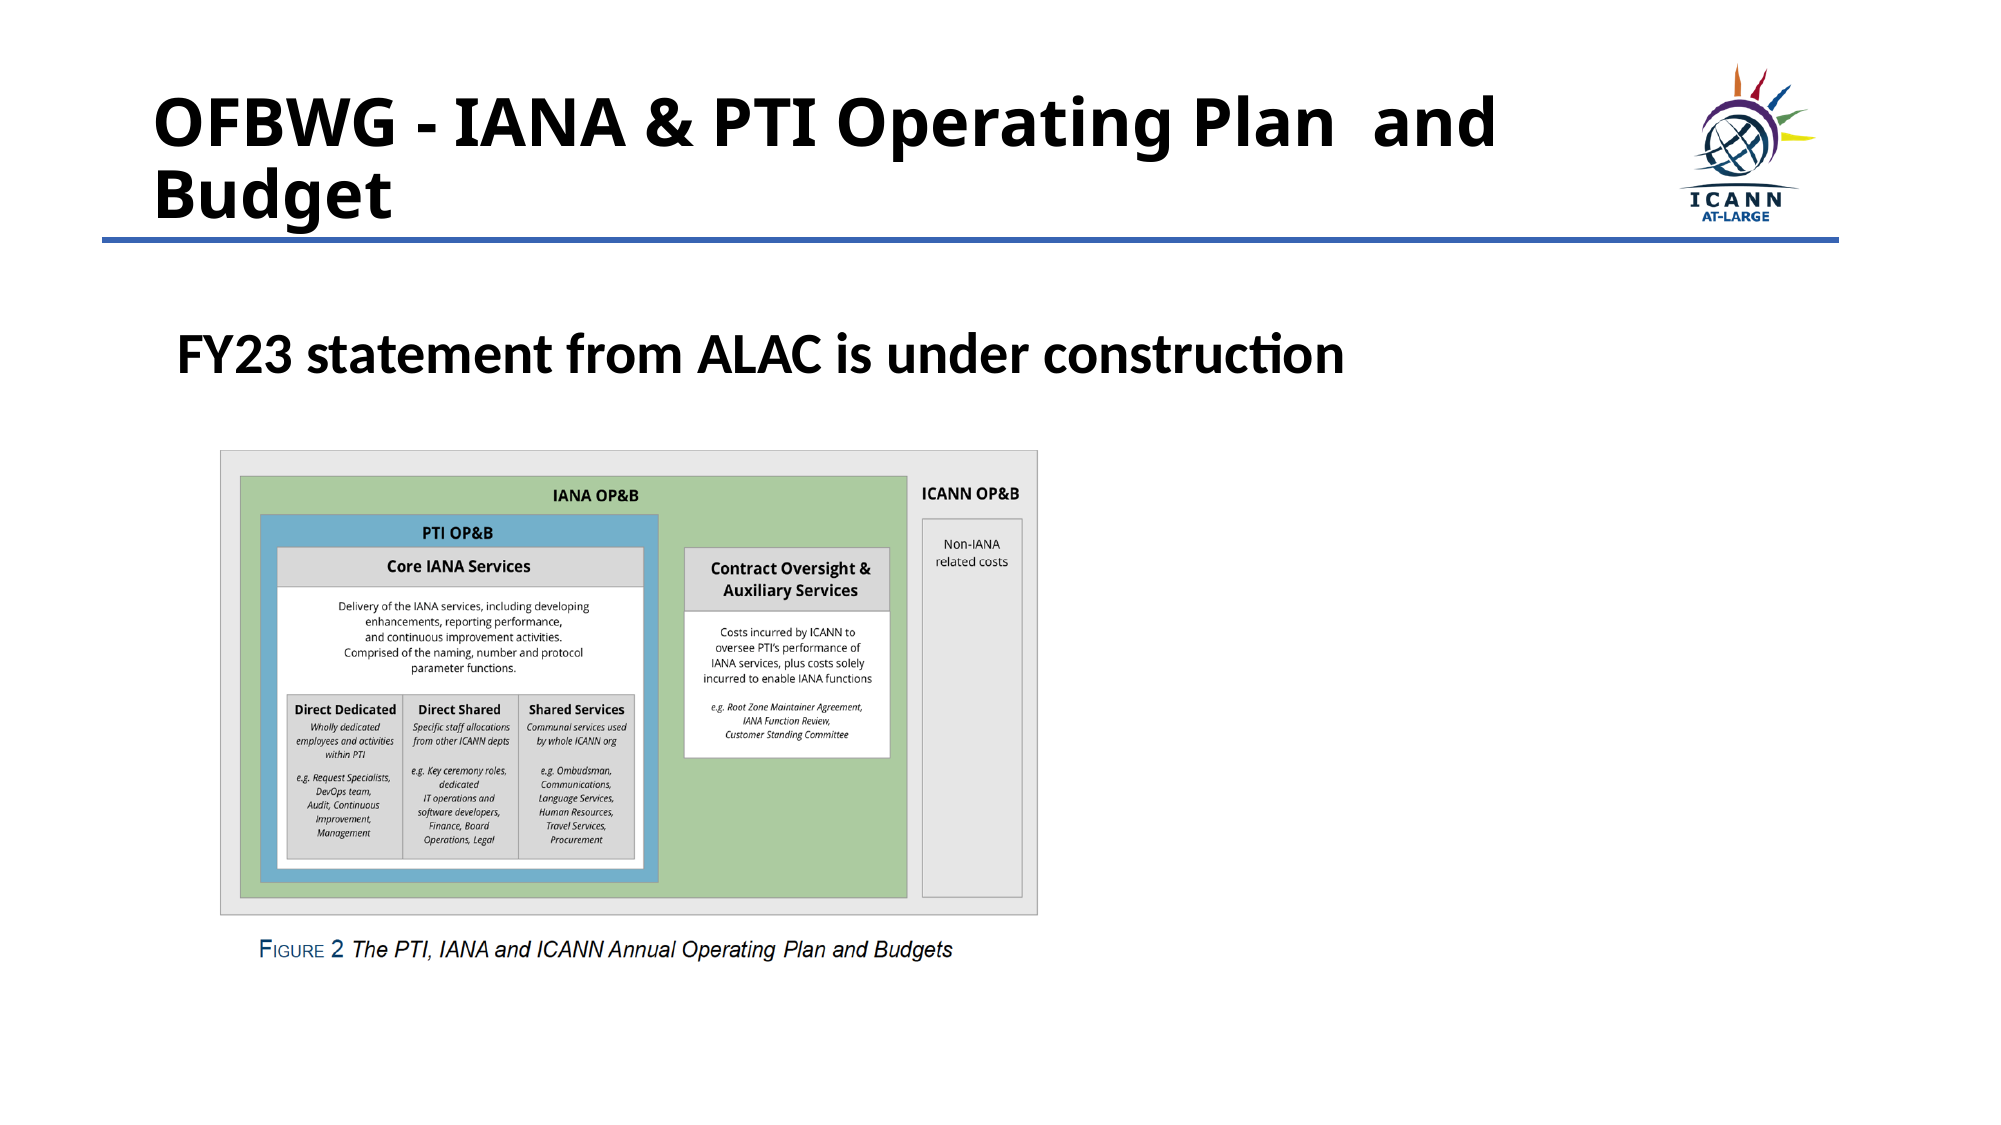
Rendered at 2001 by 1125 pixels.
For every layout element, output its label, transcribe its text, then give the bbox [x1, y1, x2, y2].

picture [1676, 59, 1830, 231]
text_box OFBWG - IANA & PTI Operating Plan and Budget [137, 81, 1585, 223]
text_box [137, 291, 1863, 1014]
picture [214, 436, 1069, 962]
text_box FY23 statement from ALAC is under construction [162, 316, 1888, 1039]
